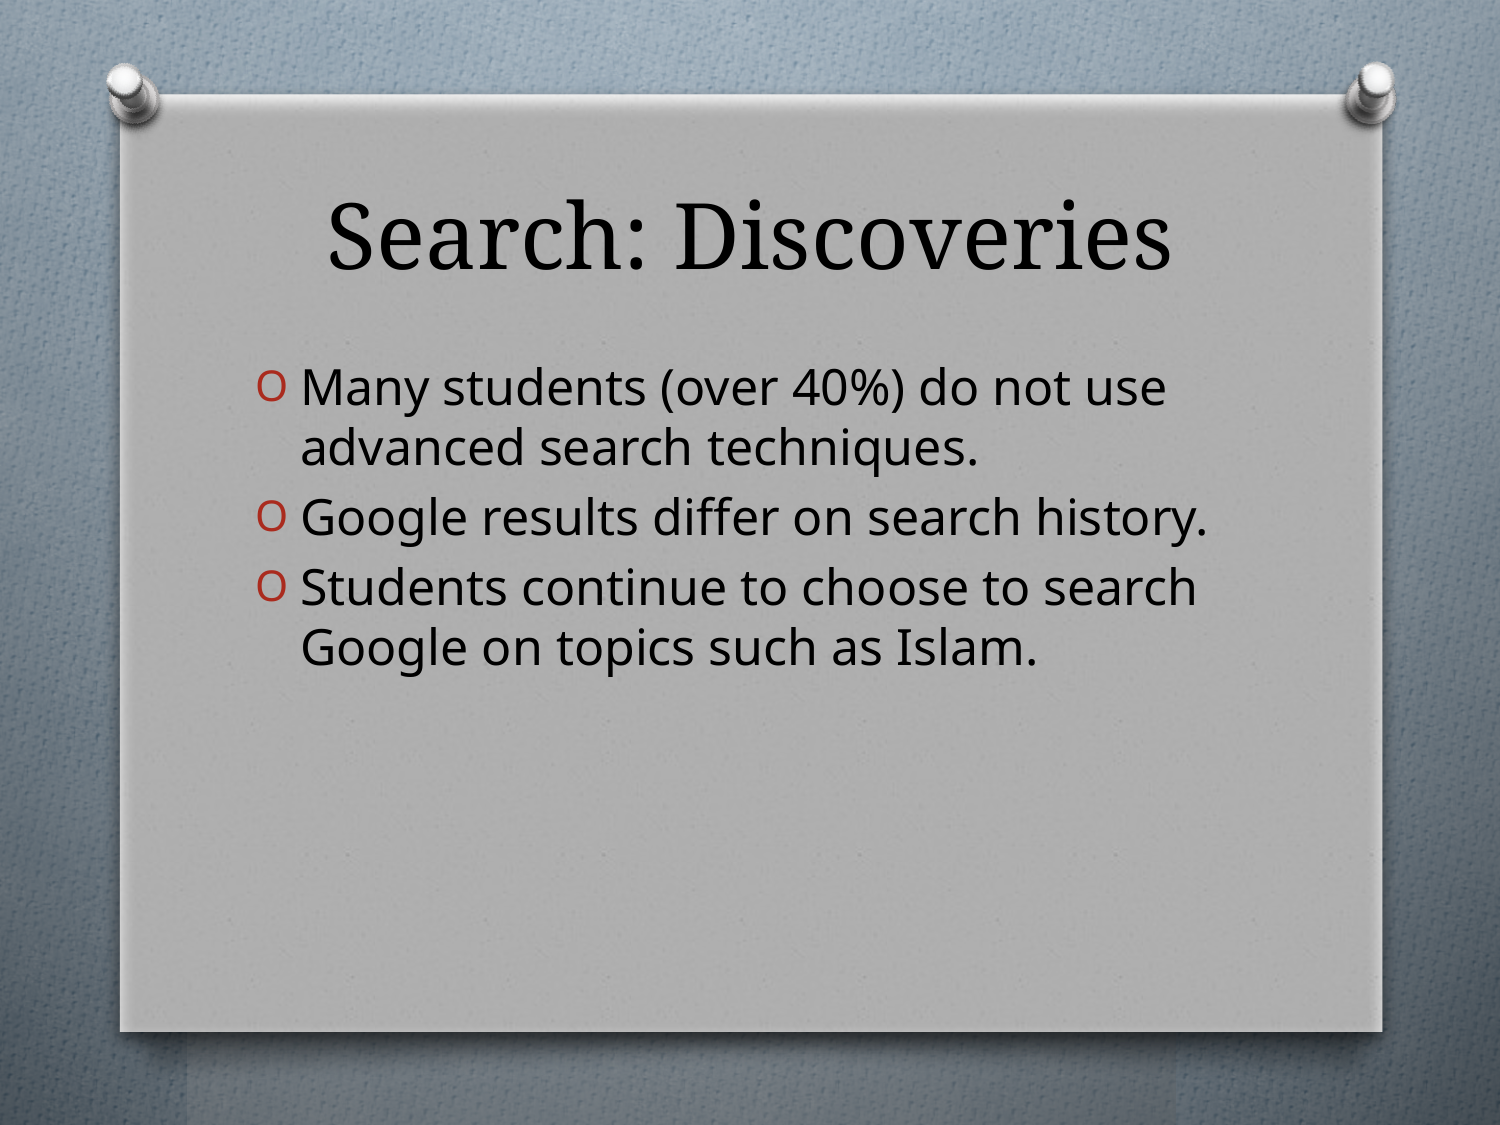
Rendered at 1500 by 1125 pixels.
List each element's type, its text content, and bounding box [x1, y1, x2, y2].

picture [75, 29, 198, 153]
picture [1317, 35, 1439, 156]
title Search: Discoveries [179, 134, 1323, 332]
list Many students (over 40%) do not use advanced search techniques. Google results differ on search history. Students continue to choose to search Google on topics such as Islam. [240, 347, 1257, 939]
